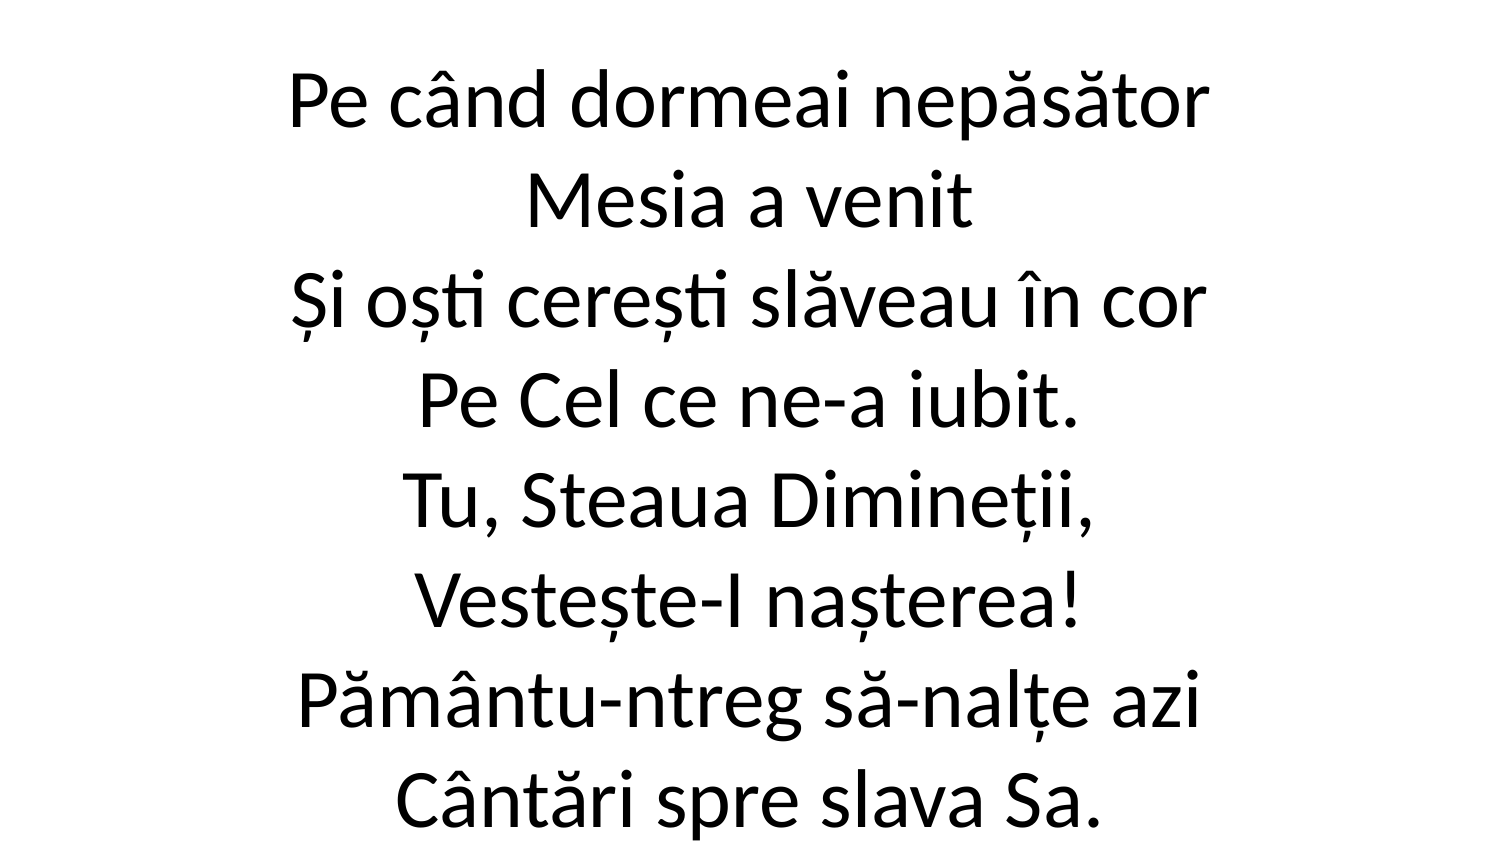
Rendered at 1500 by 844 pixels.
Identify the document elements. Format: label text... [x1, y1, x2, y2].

text_box Pe când dormeai nepăsător Mesia a venit Și oști cerești slăveau în cor Pe Cel ce ne-a iubit. Tu, Steaua Dimineții, Vestește-I nașterea! Pământu-ntreg să-nalțe azi Cântări spre slava Sa. [272, 0, 1228, 844]
